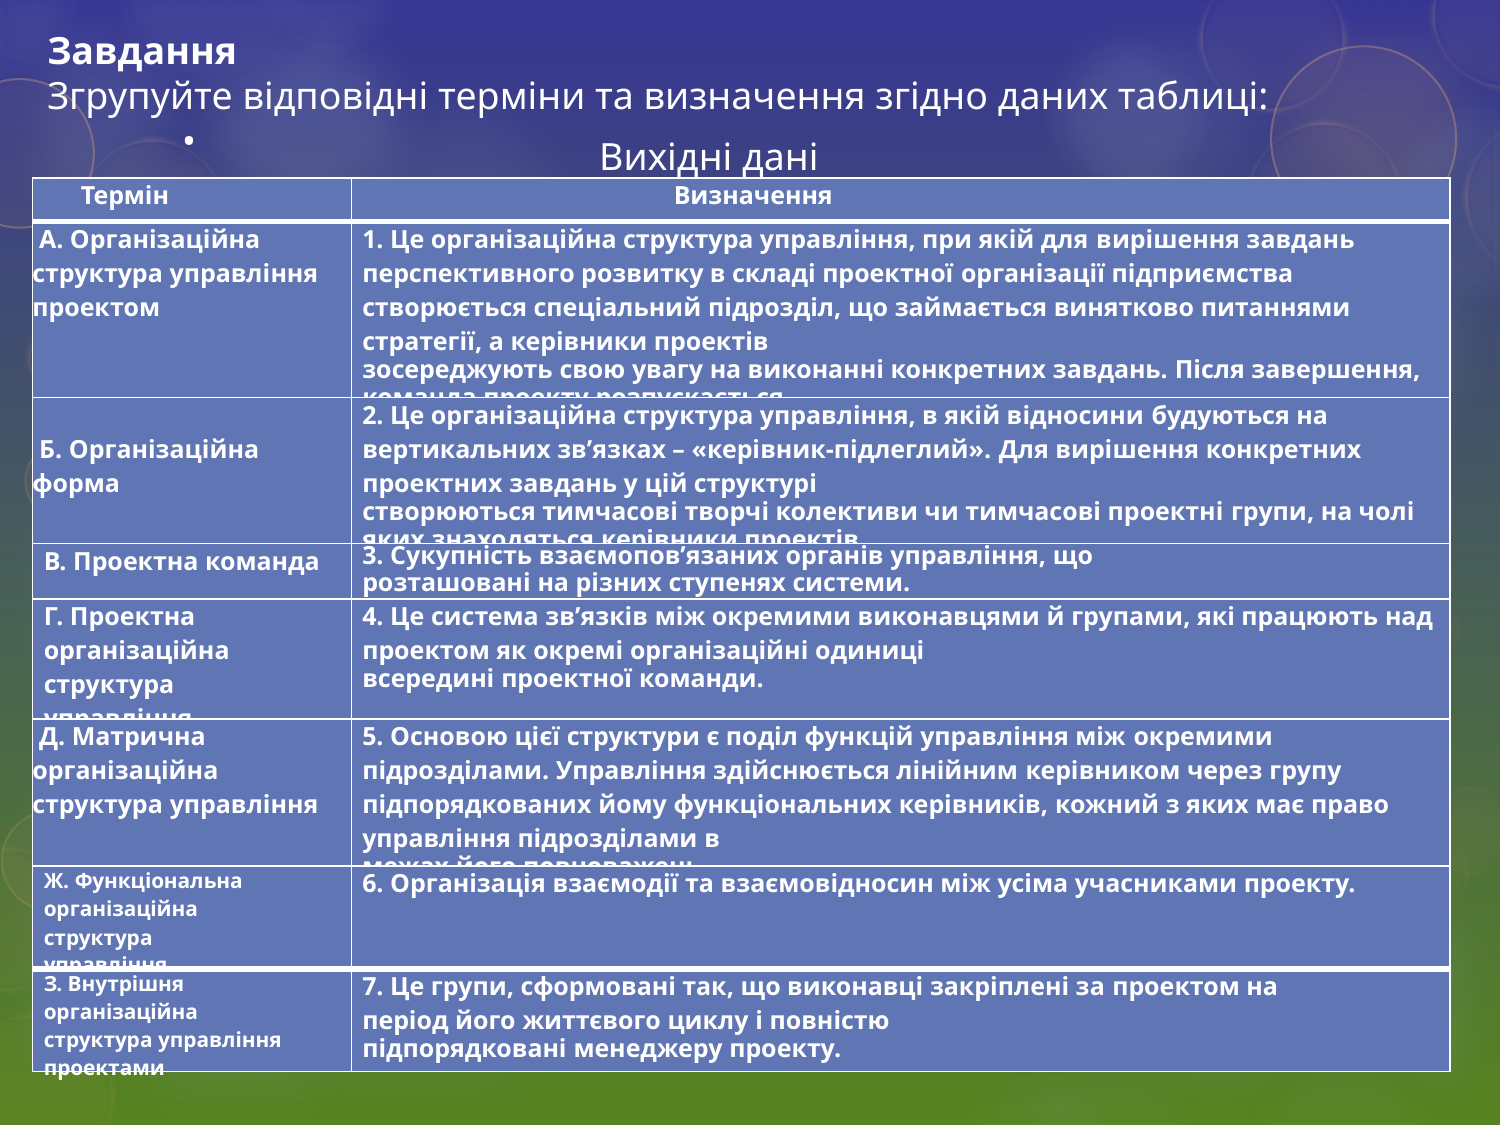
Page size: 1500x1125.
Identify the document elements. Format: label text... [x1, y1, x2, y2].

table_cell В. Проектна команда [33, 544, 351, 598]
table_cell Г. Проектна організаційна структура управління [33, 600, 351, 718]
table_cell 2. Це організаційна структура управління, в якій відносини будуються на вертикальних зв’язках – «керівник-підлеглий». Для вирішення конкретних проектних завдань у цій структурі створюються тимчасові творчі колективи чи тимчасові проектні групи, на чолі яких знаходяться керівники проектів. [352, 398, 1449, 543]
table_header Визначення [352, 179, 1449, 219]
table_cell Б. Організаційна форма [33, 398, 351, 543]
table_cell А. Організаційна структура управління проектом [33, 224, 351, 397]
table_cell Д. Матрична організаційна структура управління [33, 720, 351, 865]
table_cell 6. Організація взаємодії та взаємовідносин між усіма учасниками проекту. [352, 867, 1449, 966]
table_cell 1. Це організаційна структура управління, при якій для вирішення завдань перспективного розвитку в складі проектної організації підприємства створюється спеціальний підрозділ, що займається винятково питаннями стратегії, а керівники проектів зосереджують свою увагу на виконанні конкретних завдань. Після завершення, команда проекту розпускається. [352, 224, 1449, 397]
table_cell 7. Це групи, сформовані так, що виконавці закріплені за проектом на період його життєвого циклу і повністю підпорядковані менеджеру проекту. [352, 972, 1449, 1071]
table_cell 3. Сукупність взаємопов’язаних органів управління, що розташовані на різних ступенях системи. [352, 544, 1449, 598]
table_cell З. Внутрішня організаційна структура управління проектами [33, 972, 351, 1071]
text_box Вихідні дані [169, 125, 834, 177]
table_cell 5. Основою цієї структури є поділ функцій управління між окремими підрозділами. Управління здійснюється лінійним керівником через групу підпорядкованих йому функціональних керівників, кожний з яких має право управління підрозділами в межах його повноважень. [352, 720, 1449, 865]
text_box Завдання Згрупуйте відповідні терміни та визначення згідно даних таблиці: [32, 19, 1451, 125]
table_cell Ж. Функціональна організаційна структура управління [33, 867, 351, 966]
table_cell 4. Це система зв’язків між окремими виконавцями й групами, які працюють над проектом як окремі організаційні одиниці всередині проектної команди. [352, 600, 1449, 718]
table_header Термін [33, 179, 351, 219]
